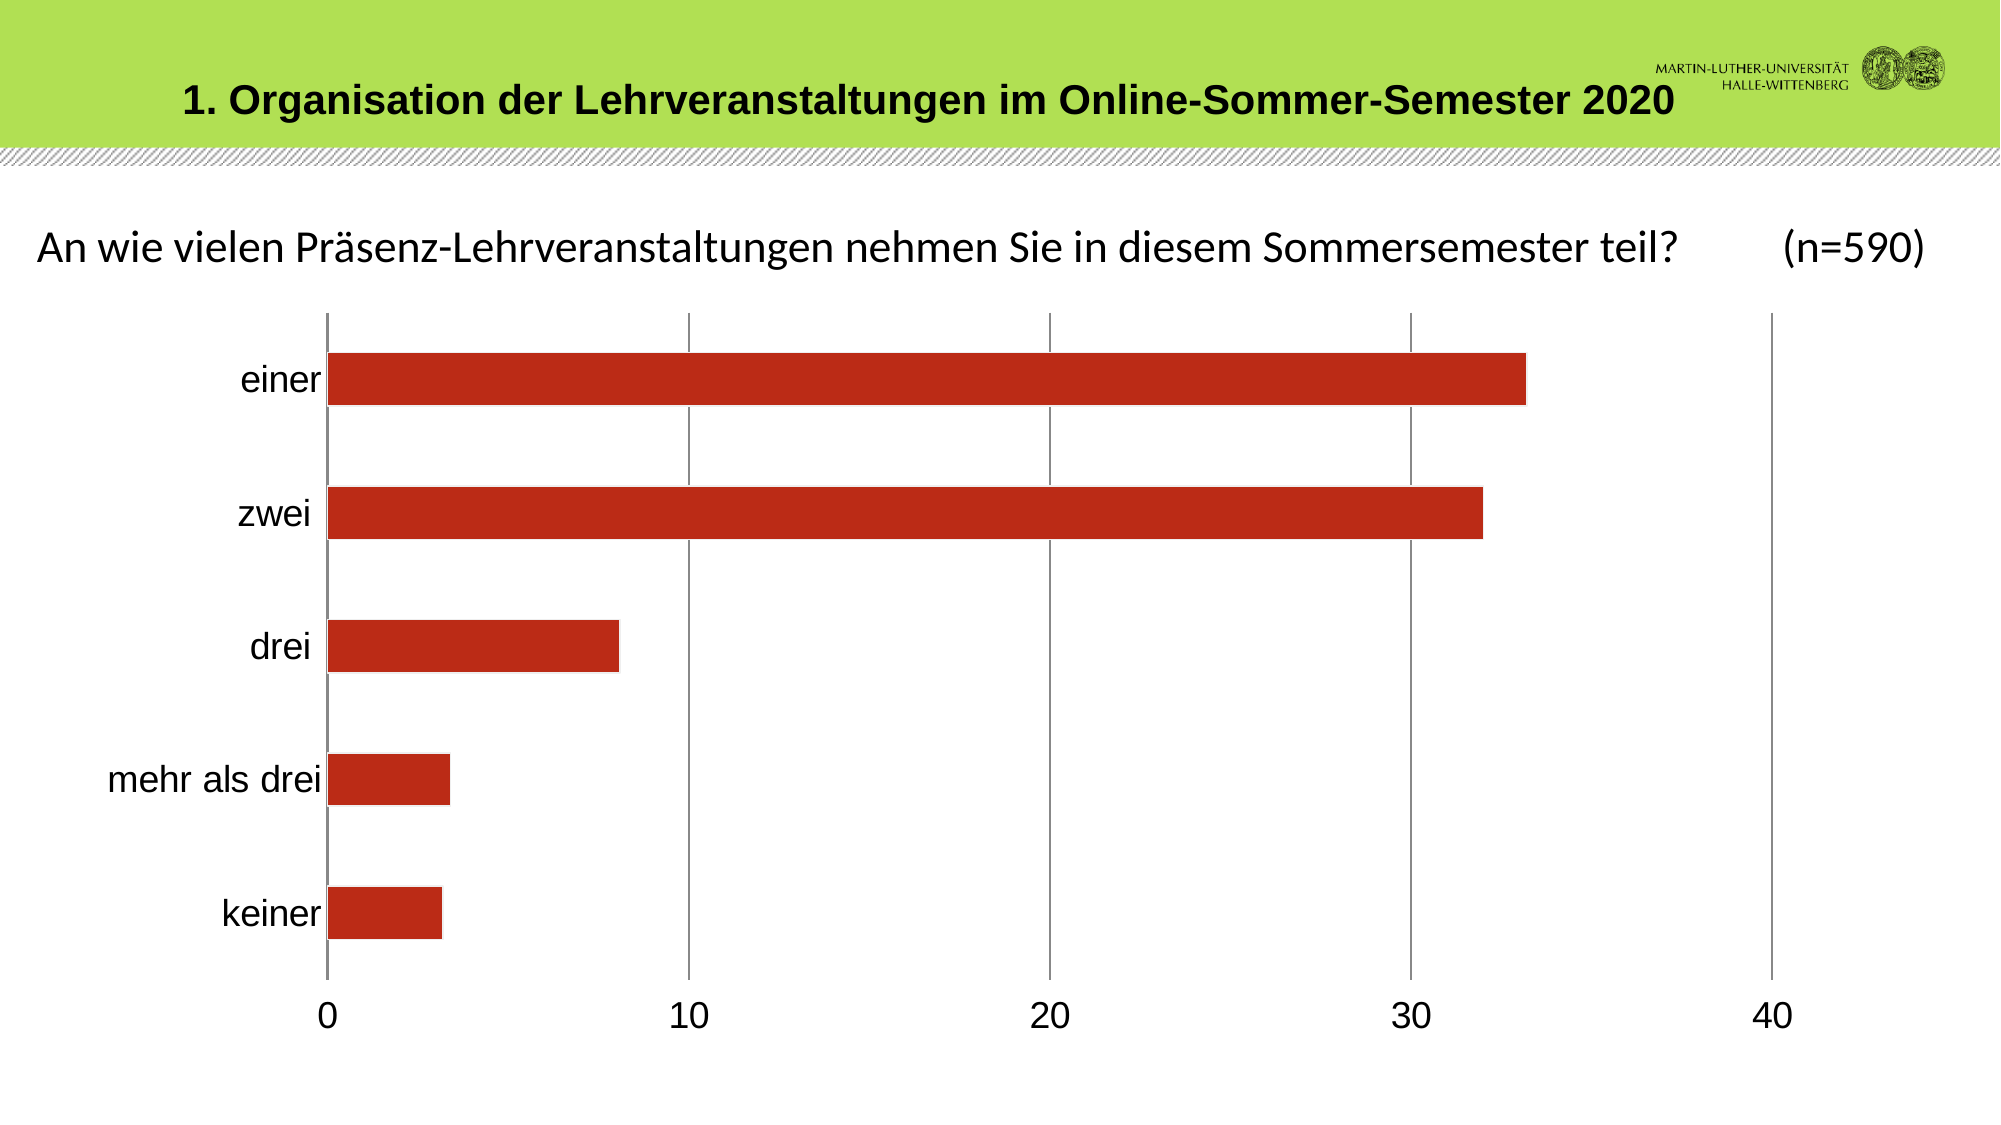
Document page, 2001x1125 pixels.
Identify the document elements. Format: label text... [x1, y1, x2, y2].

picture [0, 148, 2000, 166]
title An wie vielen Präsenz-Lehrveranstaltungen nehmen Sie in diesem Sommersemester teil? (n=590) [36, 187, 1964, 1083]
text_box 1. Organisation der Lehrveranstaltungen im Online-Sommer-Semester 2020 [174, 65, 1684, 131]
chart [79, 266, 1795, 1051]
picture [1656, 46, 1945, 90]
